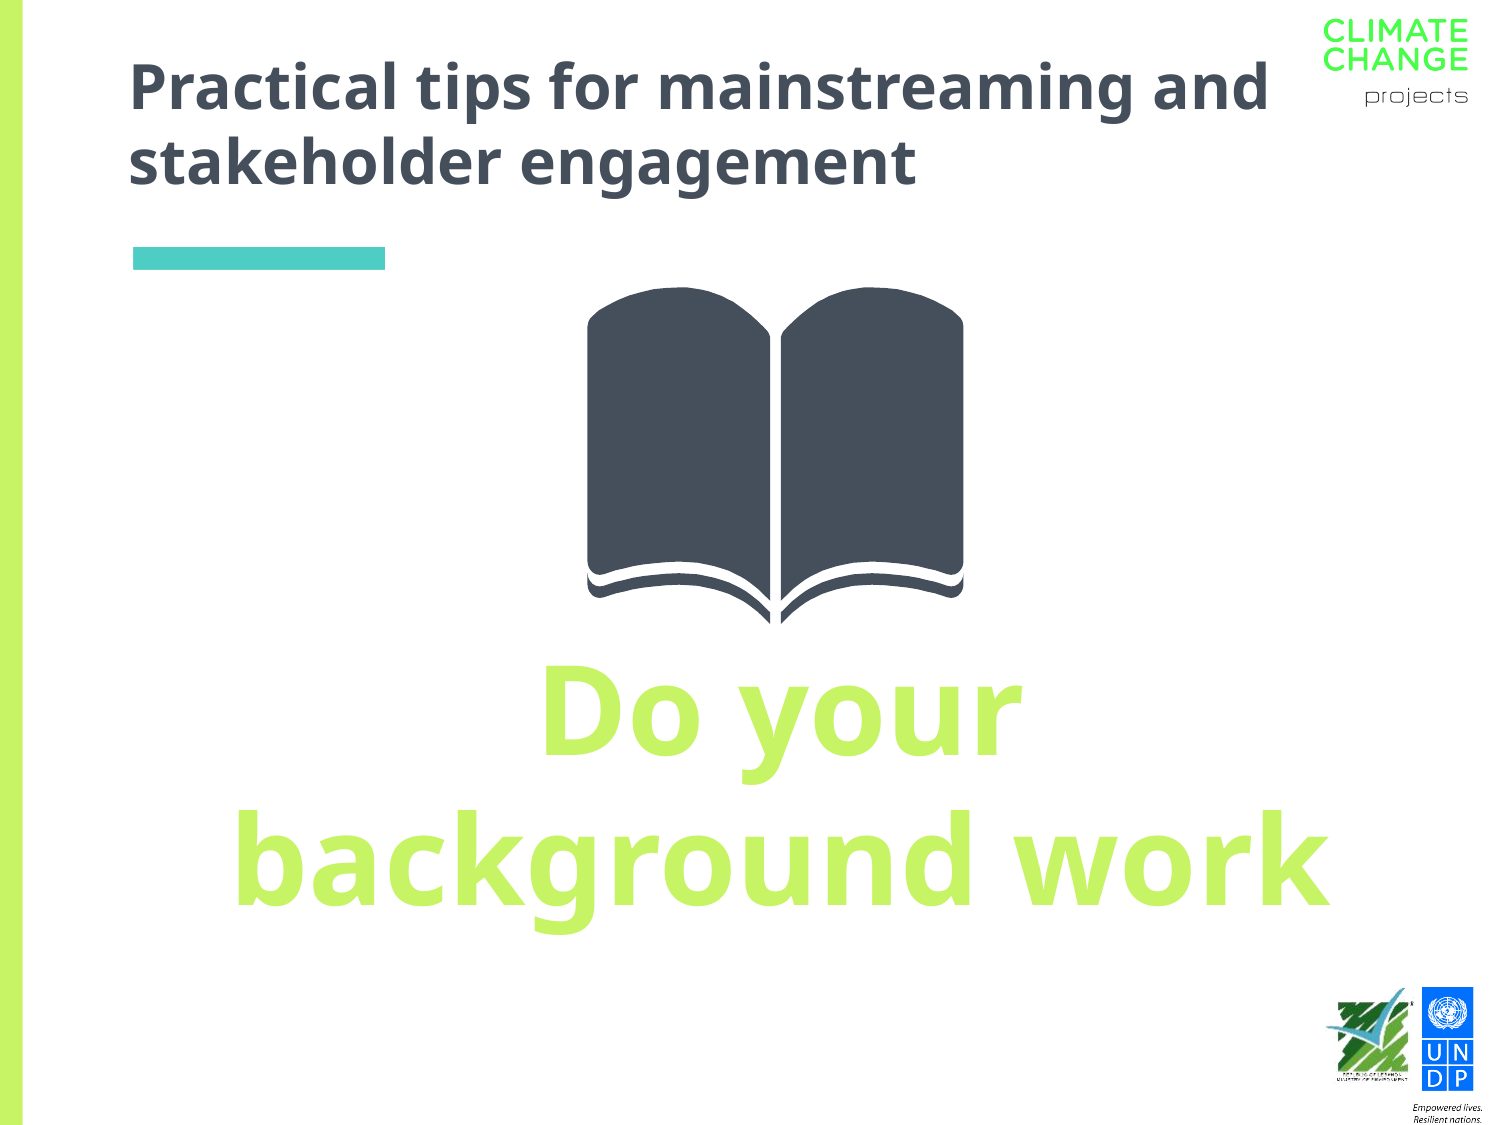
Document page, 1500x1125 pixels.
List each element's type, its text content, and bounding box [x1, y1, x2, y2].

picture [1387, 0, 1482, 122]
title Practical tips for mainstreaming and stakeholder engagement [113, 0, 1387, 212]
picture [1325, 987, 1482, 1123]
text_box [587, 287, 964, 625]
text_box Do your background work [143, 750, 1419, 946]
